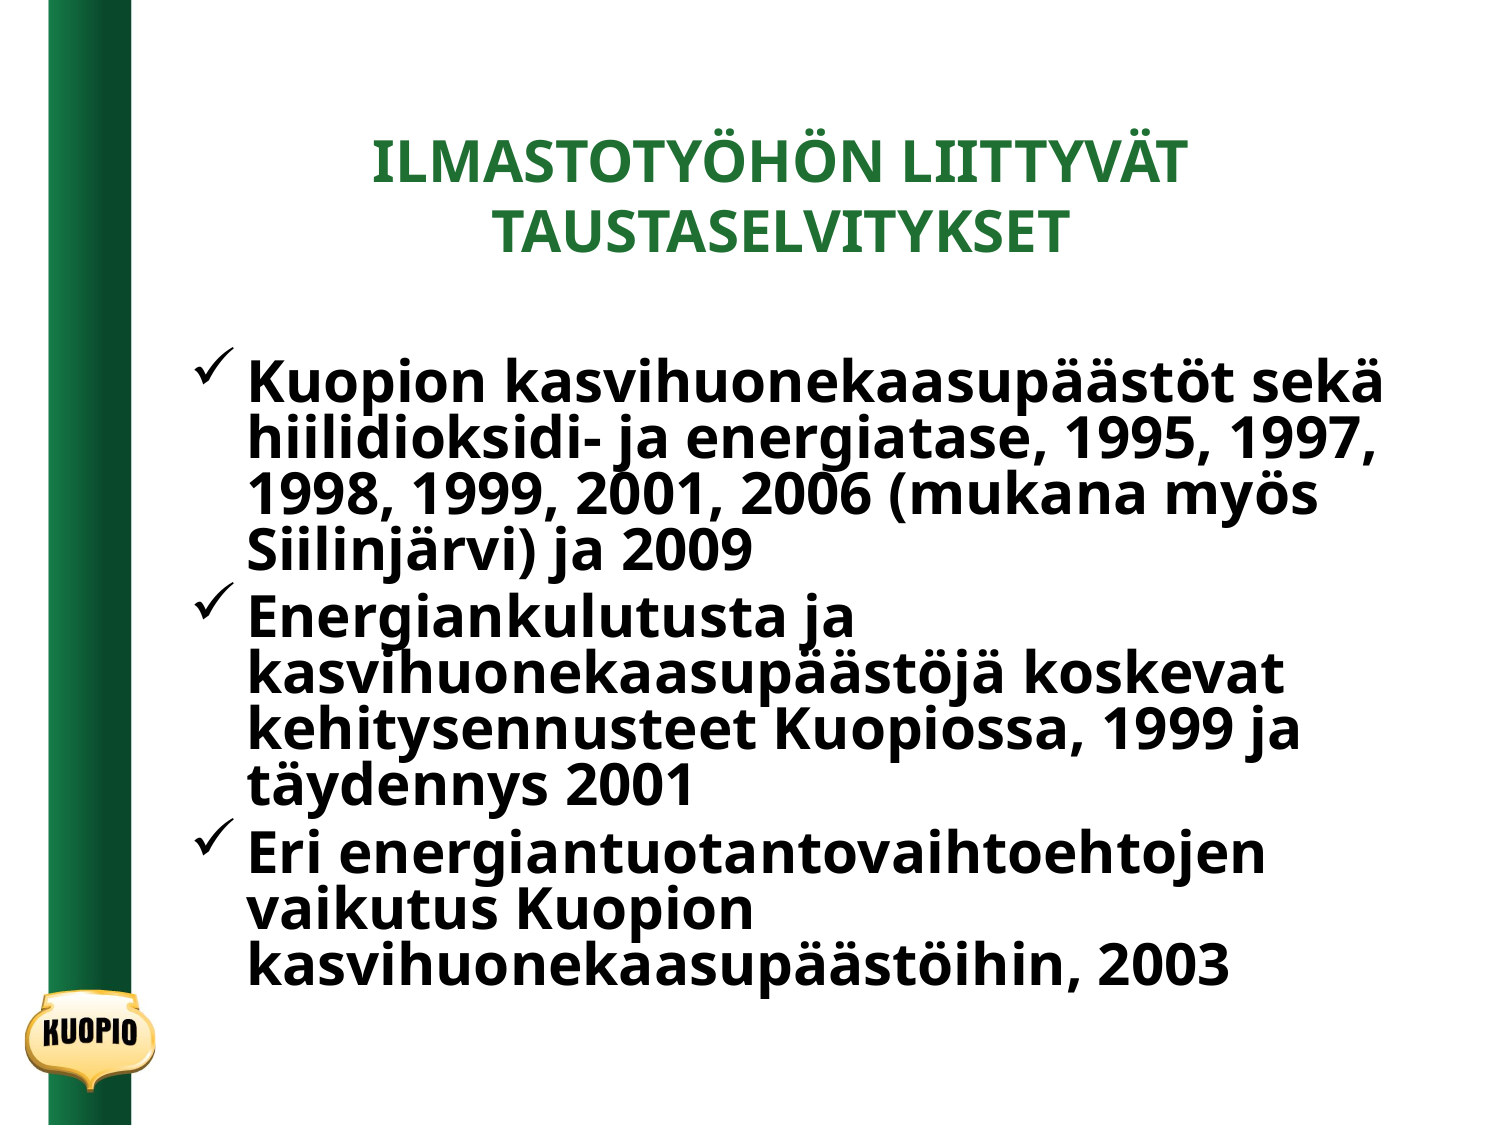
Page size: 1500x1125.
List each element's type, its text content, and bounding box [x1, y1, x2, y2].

title ILMASTOTYÖHÖN LIITTYVÄT TAUSTASELVITYKSET [174, 99, 1388, 288]
list Kuopion kasvihuonekaasupäästöt sekä hiilidioksidi- ja energiatase, 1995, 1997, 1998, 1999, 2001, 2006 (mukana myös Siilinjärvi) ja 2009 Energiankulutusta ja kasvihuonekaasupäästöjä koskevat kehitysennusteet Kuopiossa, 1999 ja täydennys 2001 Eri energiantuotantovaihtoehtojen vaikutus Kuopion kasvihuonekaasupäästöihin, 2003 [174, 349, 1424, 1048]
picture [24, 0, 156, 1125]
